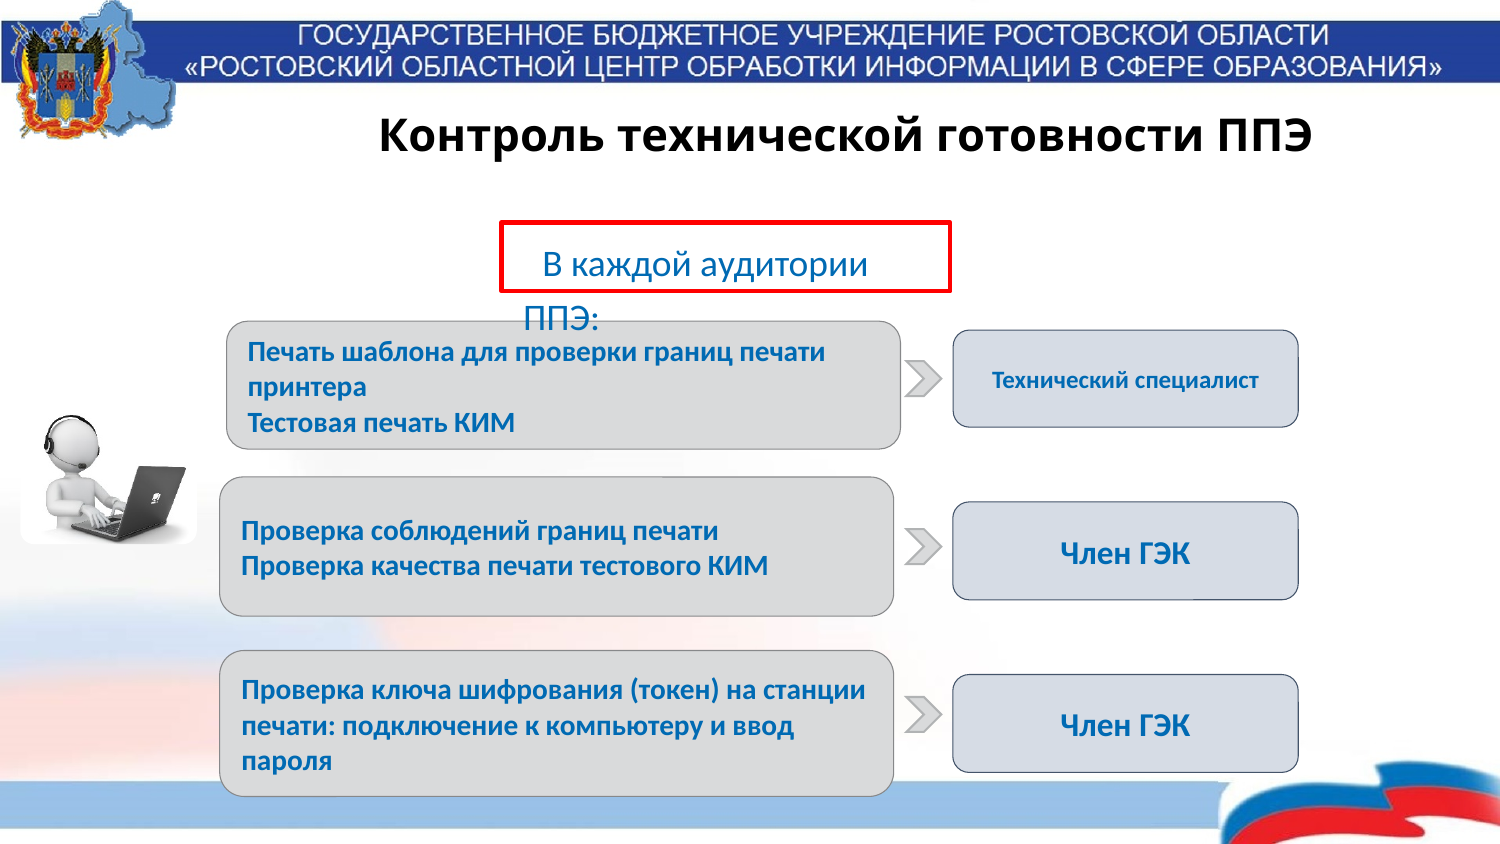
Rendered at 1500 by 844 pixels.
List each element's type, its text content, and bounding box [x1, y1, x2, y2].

text_box Проверка ключа шифрования (токен) на станции печати: подключение к компьютеру и ввод пароля [219, 649, 895, 798]
text_box Печать шаблона для проверки границ печати принтера Тестовая печать КИМ [226, 320, 902, 450]
text_box Член ГЭК [952, 501, 1299, 601]
title Контроль технической готовности ППЭ [363, 82, 1329, 192]
text_box [903, 360, 943, 398]
text_box Технический специалист [952, 329, 1299, 428]
text_box Проверка соблюдений границ печати Проверка качества печати тестового КИМ [219, 476, 895, 617]
text_box [903, 695, 943, 733]
picture [0, 0, 1500, 844]
text_box [903, 528, 943, 566]
text_box Член ГЭК [952, 673, 1299, 773]
text_box В каждой аудитории ППЭ: [501, 222, 951, 292]
